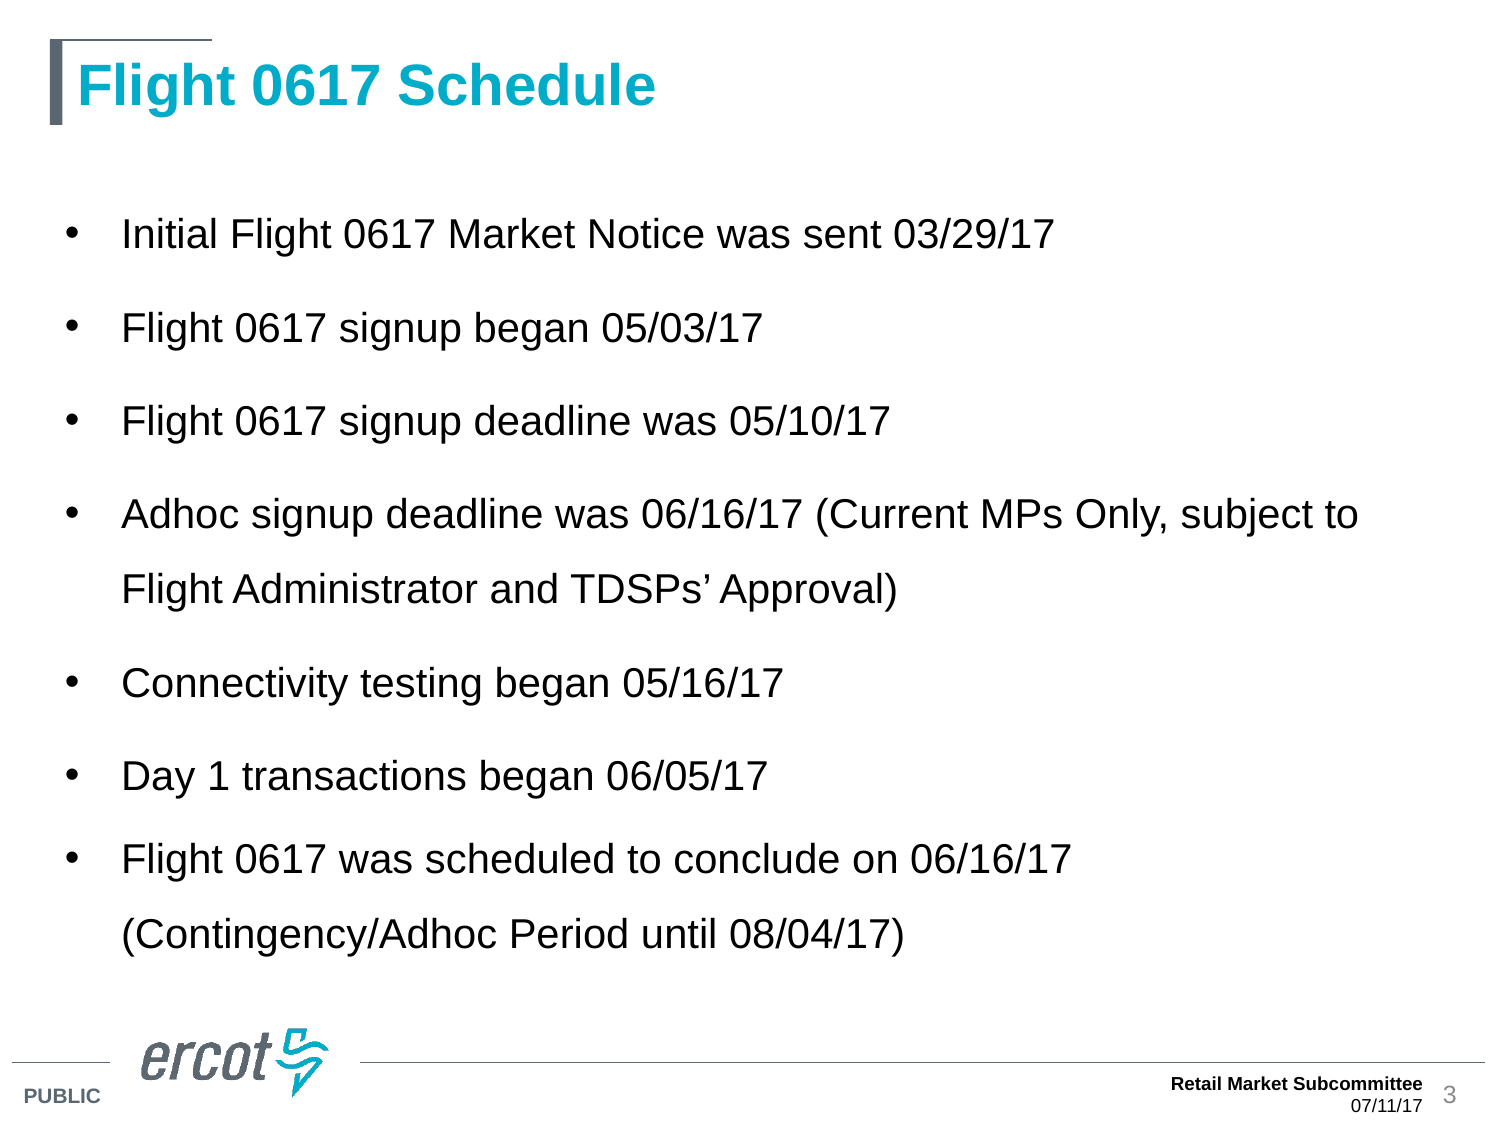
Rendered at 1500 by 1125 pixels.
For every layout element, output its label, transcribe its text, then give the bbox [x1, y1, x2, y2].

list Initial Flight 0617 Market Notice was sent 03/29/17 Flight 0617 signup began 05/03/17 Flight 0617 signup deadline was 05/10/17 Adhoc signup deadline was 06/16/17 (Current MPs Only, subject to Flight Administrator and TDSPs’ Approval) Connectivity testing began 05/16/17 Day 1 transactions began 06/05/17 Flight 0617 was scheduled to conclude on 06/16/17 (Contingency/Adhoc Period until 08/04/17) [50, 174, 1450, 987]
title Flight 0617 Schedule [62, 39, 1450, 174]
picture [137, 1024, 332, 1100]
text_box Retail Market Subcommittee 07/11/17 [1137, 1064, 1438, 1125]
slide_number 3 [1438, 1076, 1488, 1112]
